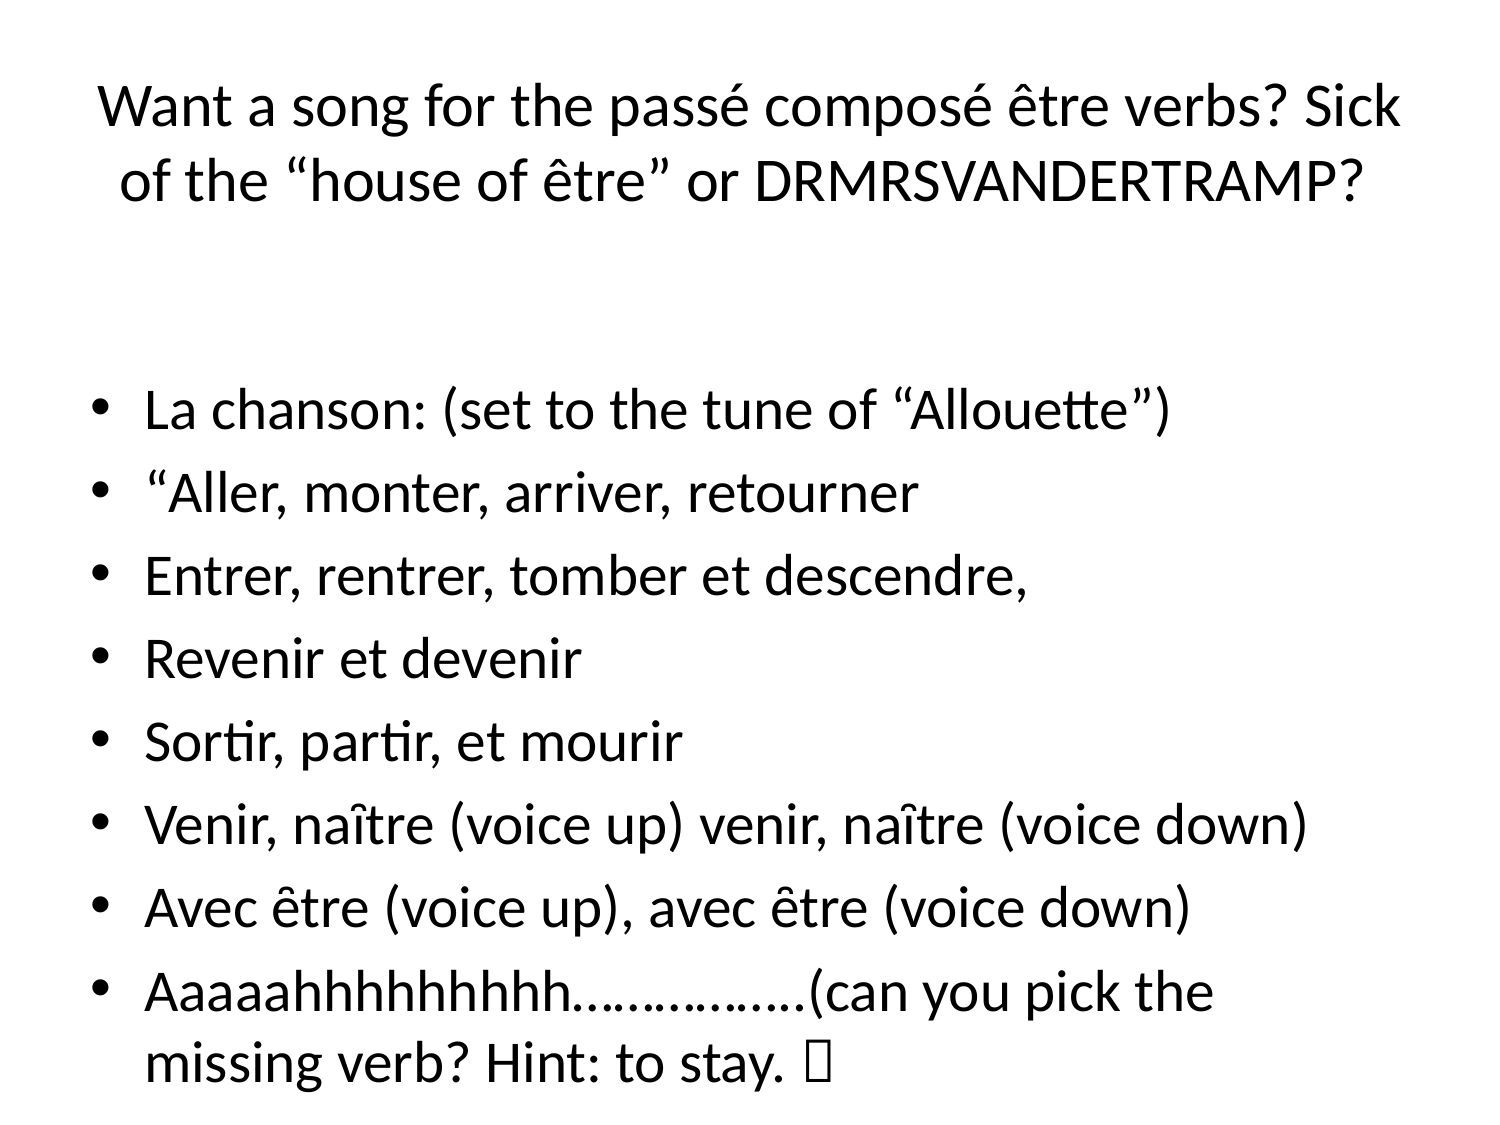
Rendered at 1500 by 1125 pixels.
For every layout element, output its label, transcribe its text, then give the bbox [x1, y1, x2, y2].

list La chanson: (set to the tune of “Allouette”) “Aller, monter, arriver, retourner Entrer, rentrer, tomber et descendre, Revenir et devenir Sortir, partir, et mourir Venir, naȋtre (voice up) venir, naȋtre (voice down) Avec ȇtre (voice up), avec ȇtre (voice down) Aaaaahhhhhhhhh……………..(can you pick the missing verb? Hint: to stay.  [75, 362, 1425, 1105]
title Want a song for the passé composé être verbs? Sick of the “house of être” or DRMRSVANDERTRAMP? [75, 45, 1425, 233]
